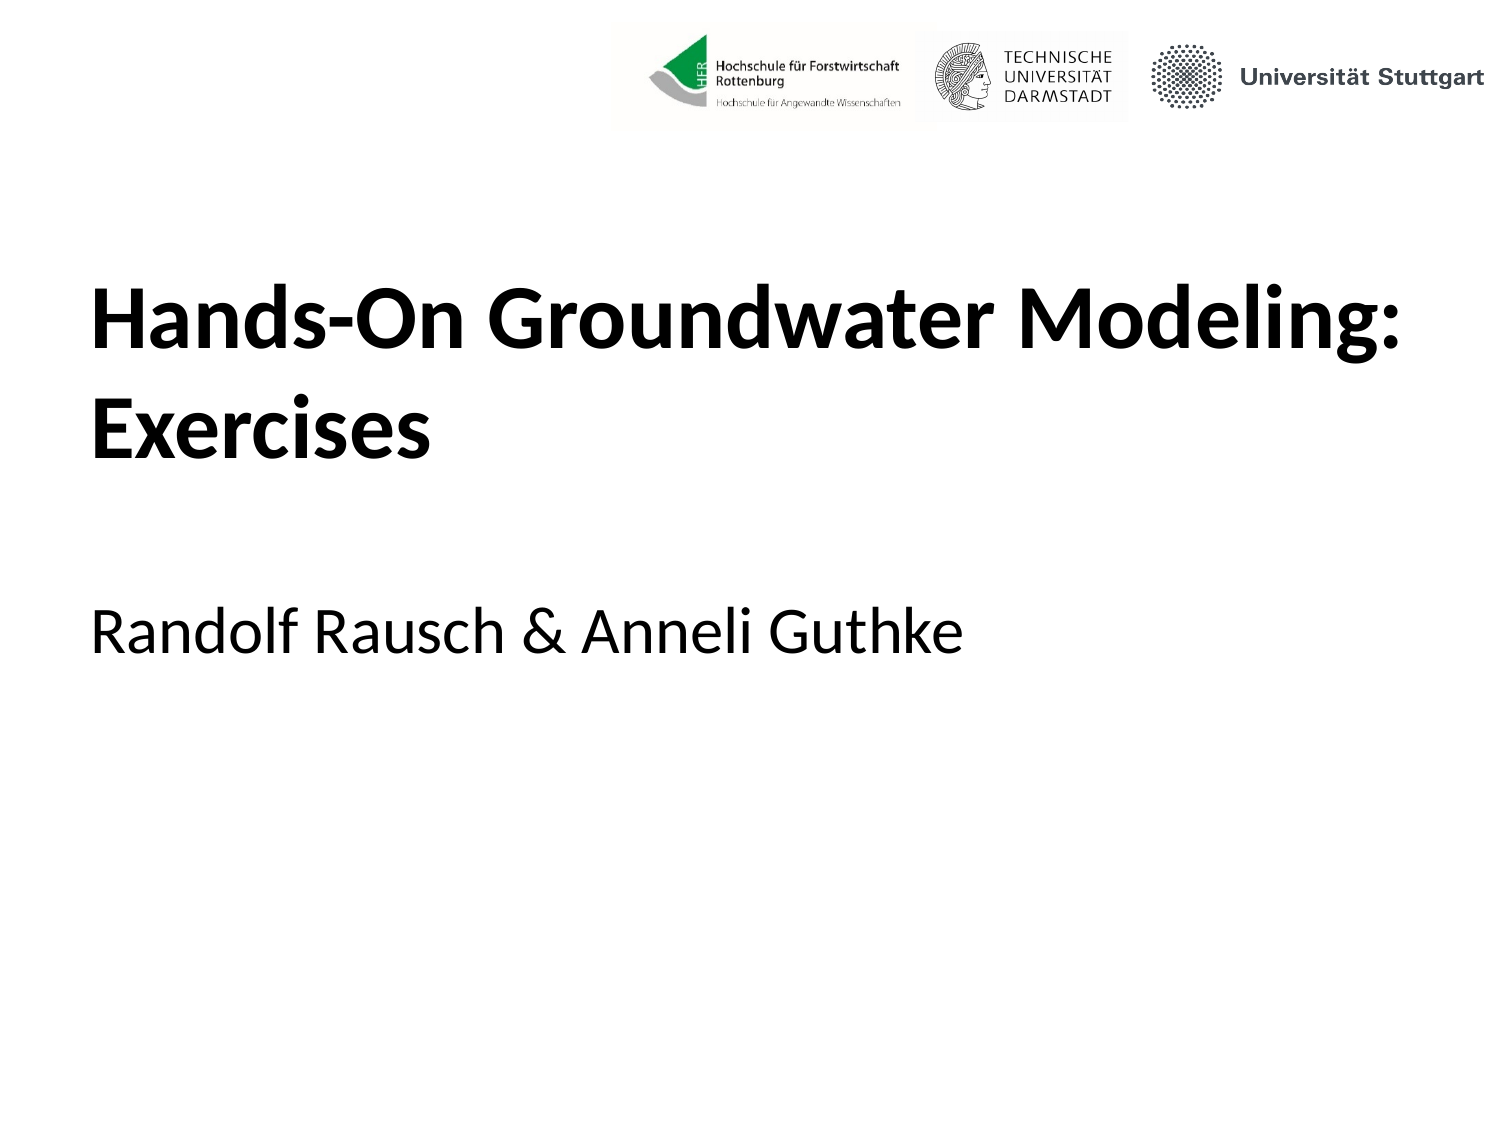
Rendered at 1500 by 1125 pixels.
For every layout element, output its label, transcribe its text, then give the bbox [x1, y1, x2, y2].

picture [1151, 44, 1491, 109]
title Hands-On Groundwater Modeling: Exercises Randolf Rausch & Anneli Guthke [75, 136, 1425, 787]
picture [611, 22, 1129, 131]
